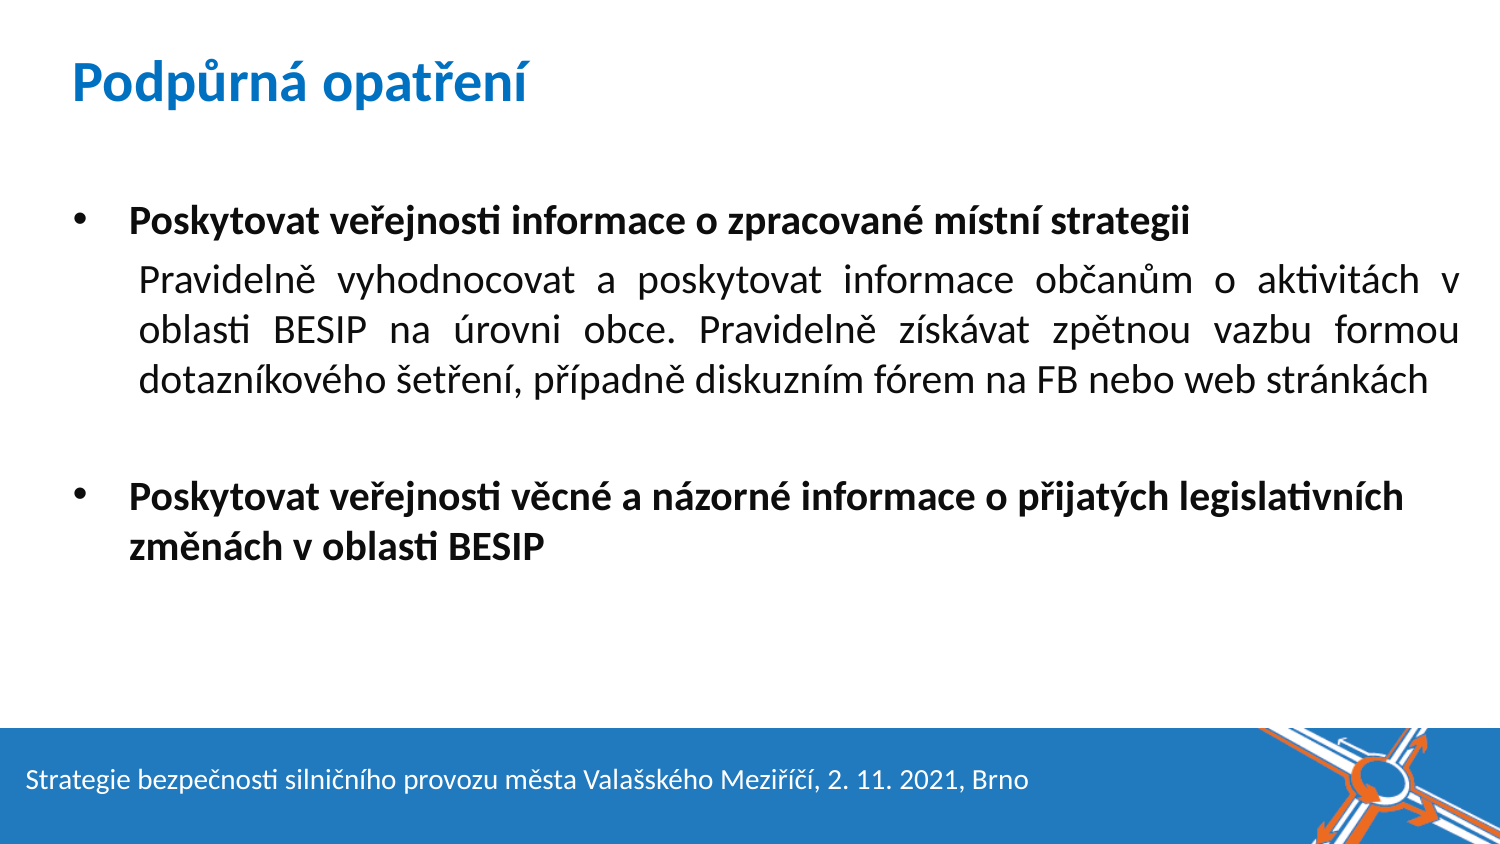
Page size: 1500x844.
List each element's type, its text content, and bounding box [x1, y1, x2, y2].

picture [0, 728, 1500, 844]
title Podpůrná opatření [57, 32, 1408, 125]
list Poskytovat veřejnosti informace o zpracované místní strategii Pravidelně vyhodnocovat a poskytovat informace občanům o aktivitách v oblasti BESIP na úrovni obce. Pravidelně získávat zpětnou vazbu formou dotazníkového šetření, případně diskuzním fórem na FB nebo web stránkách Poskytovat veřejnosti věcné a názorné informace o přijatých legislativních změnách v oblasti BESIP [57, 127, 1476, 481]
text_box Strategie bezpečnosti silničního provozu města Valašského Meziříčí, 2. 11. 2021, Brno [10, 752, 1447, 803]
